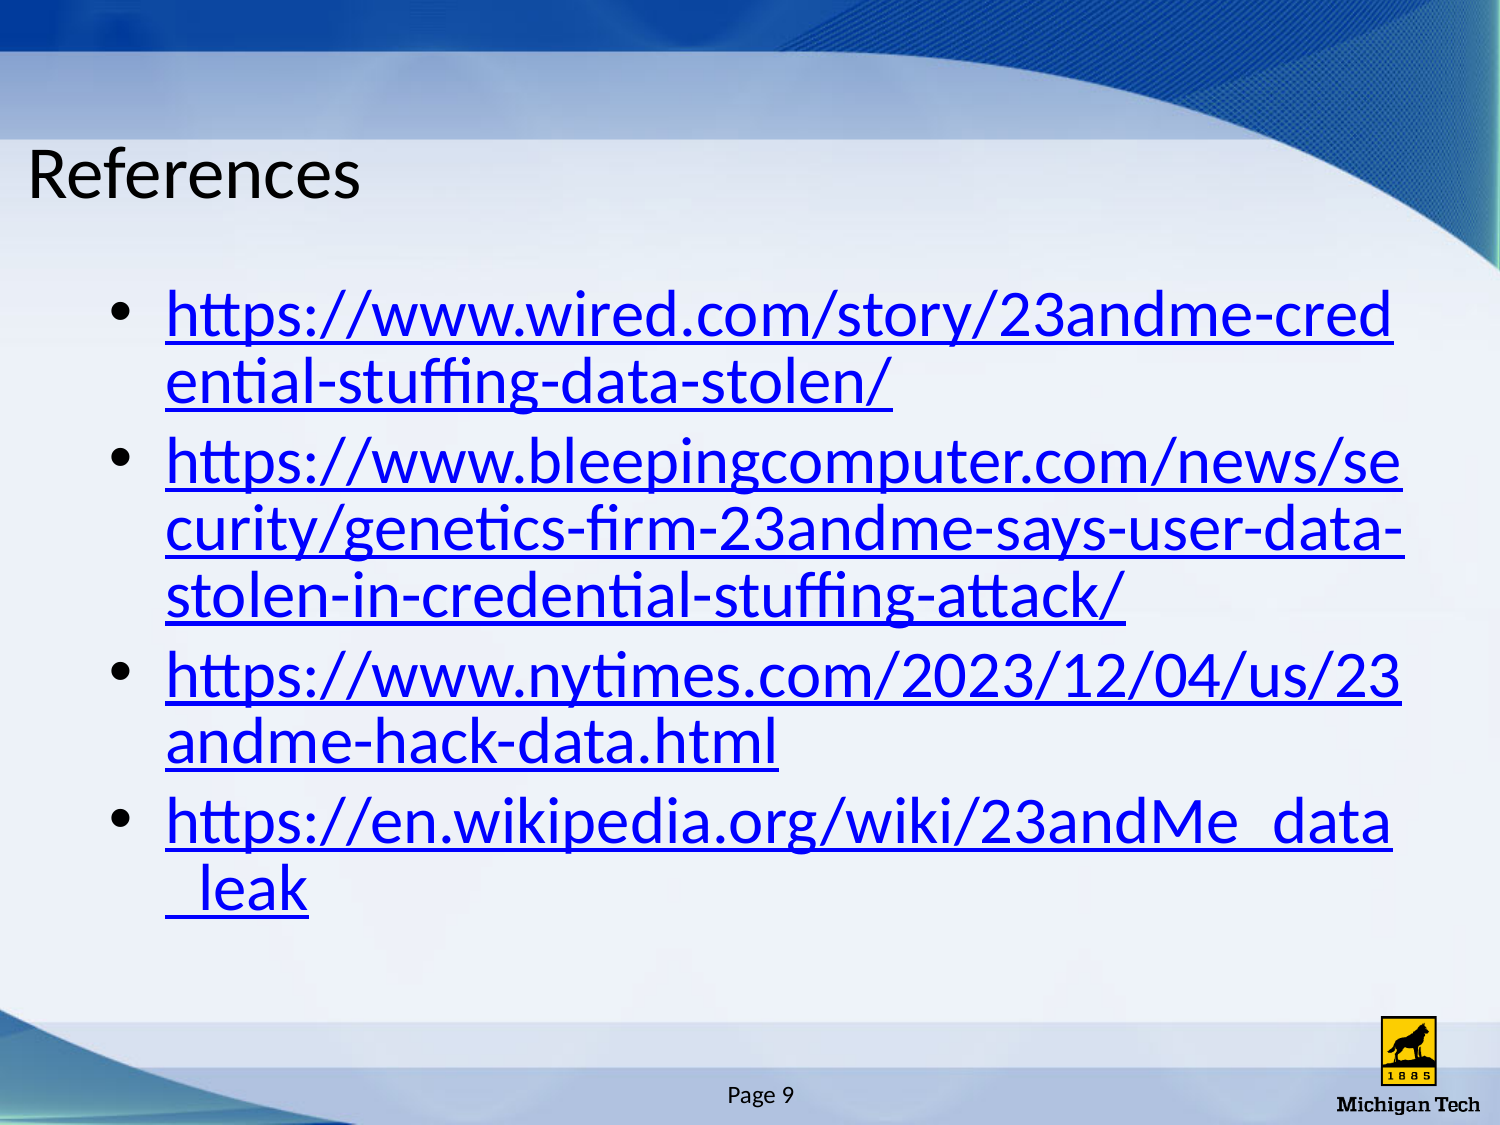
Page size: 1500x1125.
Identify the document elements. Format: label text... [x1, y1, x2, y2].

picture [0, 0, 1500, 1125]
list https://www.wired.com/story/23andme-credential-stuffing-data-stolen/ https://www.bleepingcomputer.com/news/security/genetics-firm-23andme-says-user-data-stolen-in-credential-stuffing-attack/ https://www.nytimes.com/2023/12/04/us/23andme-hack-data.html https://en.wikipedia.org/wiki/23andMe_data_leak [75, 262, 1425, 1063]
title References [12, 75, 1263, 263]
